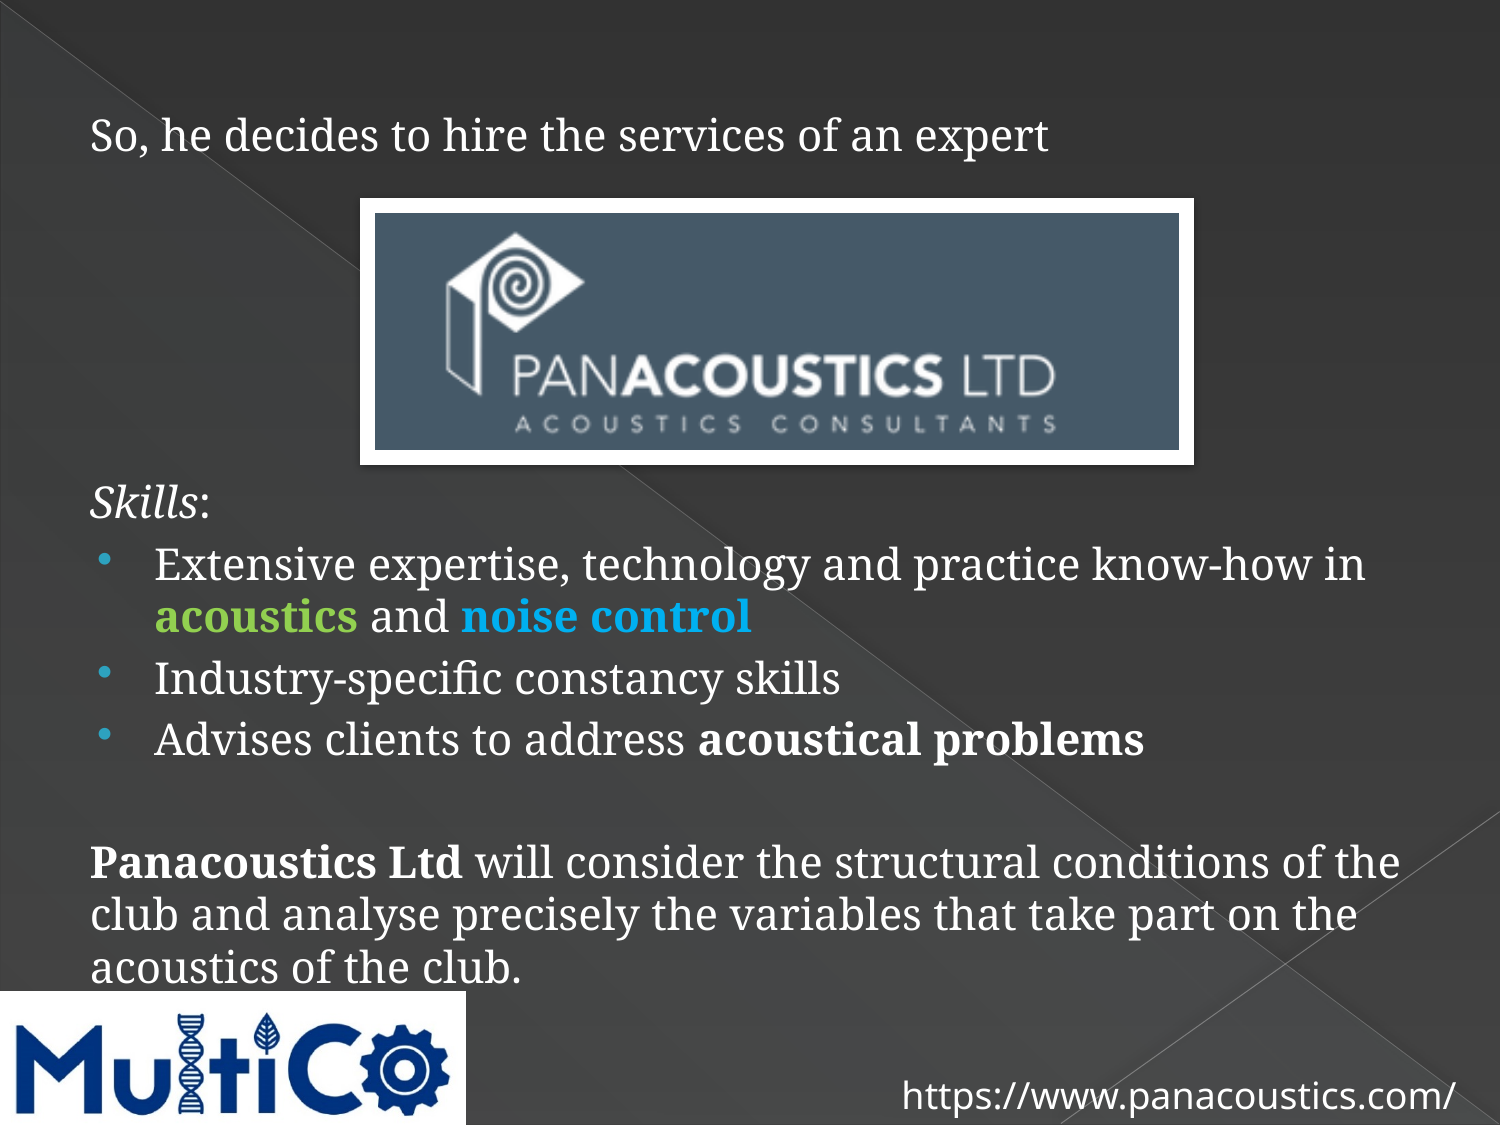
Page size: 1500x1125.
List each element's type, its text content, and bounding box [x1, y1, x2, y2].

picture [0, 991, 466, 1125]
text_box https://www.panacoustics.com/ [886, 1064, 1472, 1125]
picture [374, 212, 1180, 451]
list So, he decides to hire the services of an expert Skills: Extensive expertise, technology and practice know-how in acoustics and noise control Industry-specific constancy skills Advises clients to address acoustical problems Panacoustics Ltd will consider the structural conditions of the club and analyse precisely the variables that take part on the acoustics of the club. [75, 99, 1425, 1005]
